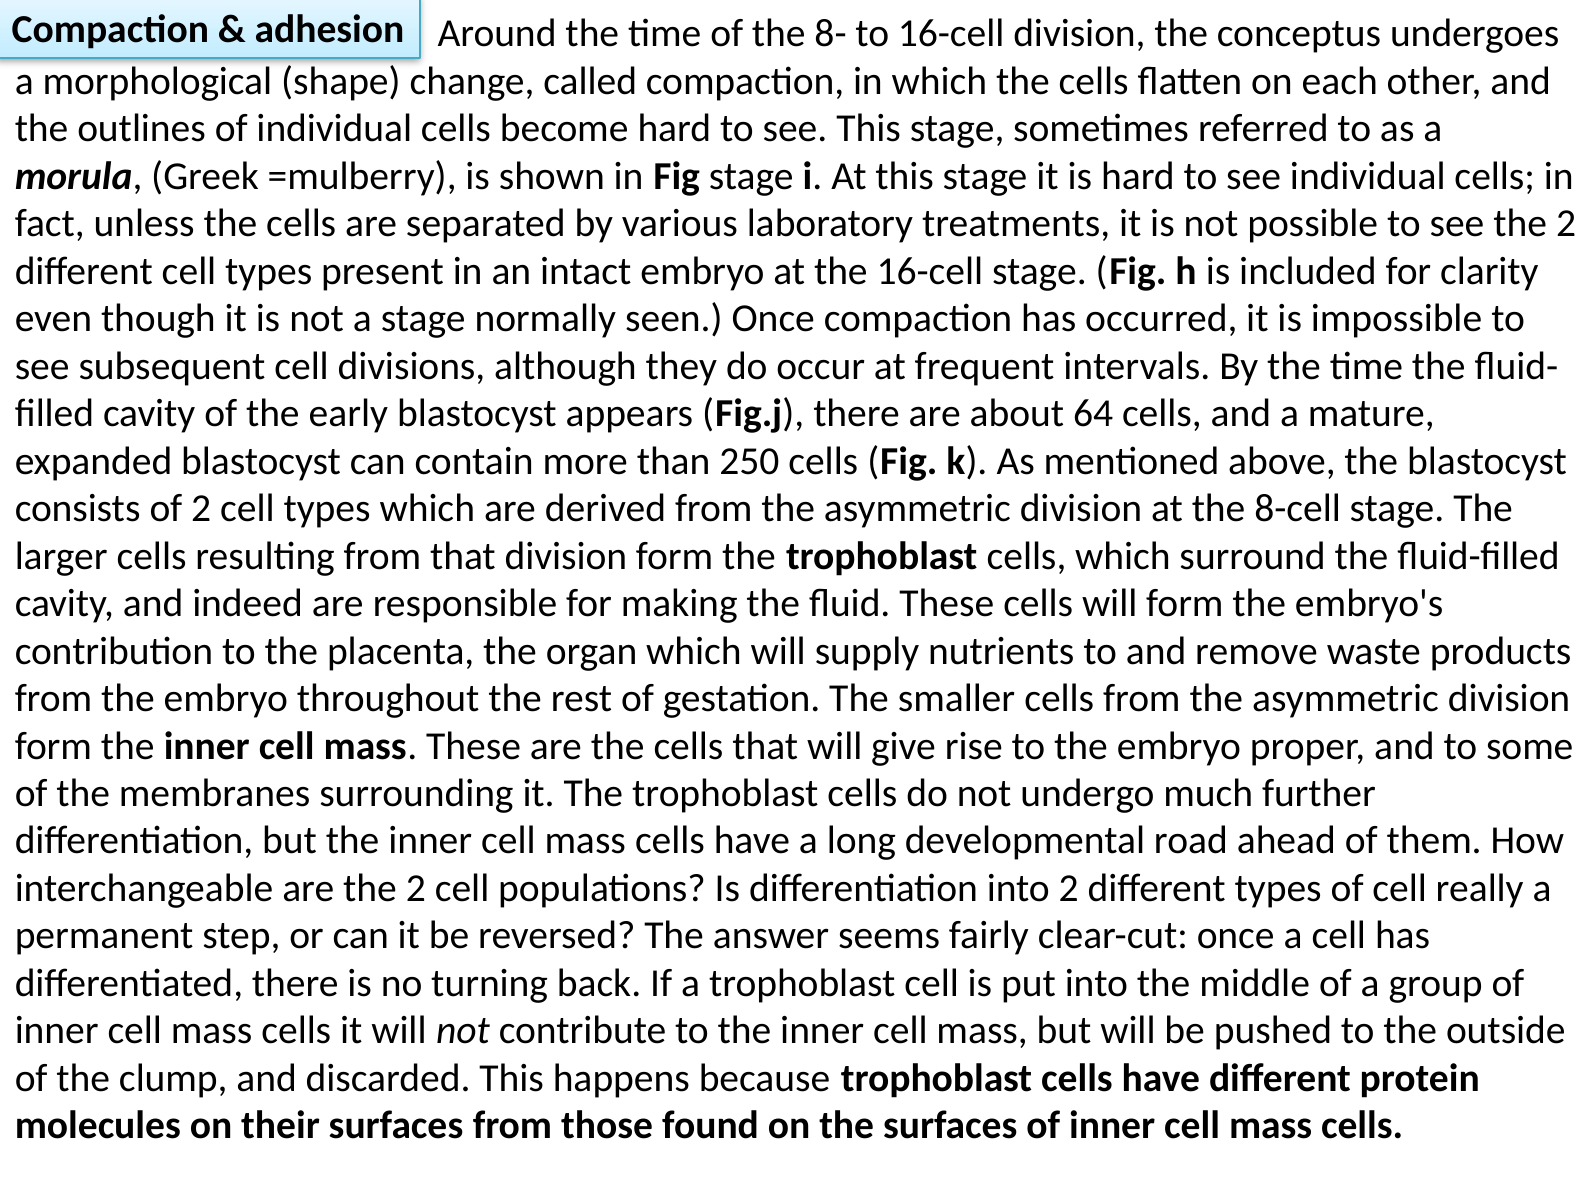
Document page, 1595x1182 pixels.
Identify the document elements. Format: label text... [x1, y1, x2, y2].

text_box Around the time of the 8- to 16-cell division, the conceptus undergoes a morphological (shape) change, called compaction, in which the cells flatten on each other, and the outlines of individual cells become hard to see. This stage, sometimes referred to as a morula, (Greek =mulberry), is shown in Fig stage i. At this stage it is hard to see individual cells; in fact, unless the cells are separated by various laboratory treatments, it is not possible to see the 2 different cell types present in an intact embryo at the 16-cell stage. (Fig. h is included for clarity even though it is not a stage normally seen.) Once compaction has occurred, it is impossible to see subsequent cell divisions, although they do occur at frequent intervals. By the time the fluid-filled cavity of the early blastocyst appears (Fig.j), there are about 64 cells, and a mature, expanded blastocyst can contain more than 250 cells (Fig. k). As mentioned above, the blastocyst consists of 2 cell types which are derived from the asymmetric division at the 8-cell stage. The larger cells resulting from that division form the trophoblast cells, which surround the fluid-filled cavity, and indeed are responsible for making the fluid. These cells will form the embryo's contribution to the placenta, the organ which will supply nutrients to and remove waste products from the embryo throughout the rest of gestation. The smaller cells from the asymmetric division form the inner cell mass. These are the cells that will give rise to the embryo proper, and to some of the membranes surrounding it. The trophoblast cells do not undergo much further differentiation, but the inner cell mass cells have a long developmental road ahead of them. How interchangeable are the 2 cell populations? Is differentiation into 2 different types of cell really a permanent step, or can it be reversed? The answer seems fairly clear-cut: once a cell has differentiated, there is no turning back. If a trophoblast cell is put into the middle of a group of inner cell mass cells it will not contribute to the inner cell mass, but will be pushed to the outside of the clump, and discarded. This happens because trophoblast cells have different protein molecules on their surfaces from those found on the surfaces of inner cell mass cells. [0, 0, 1595, 1182]
text_box Compaction & adhesion [0, 0, 421, 59]
